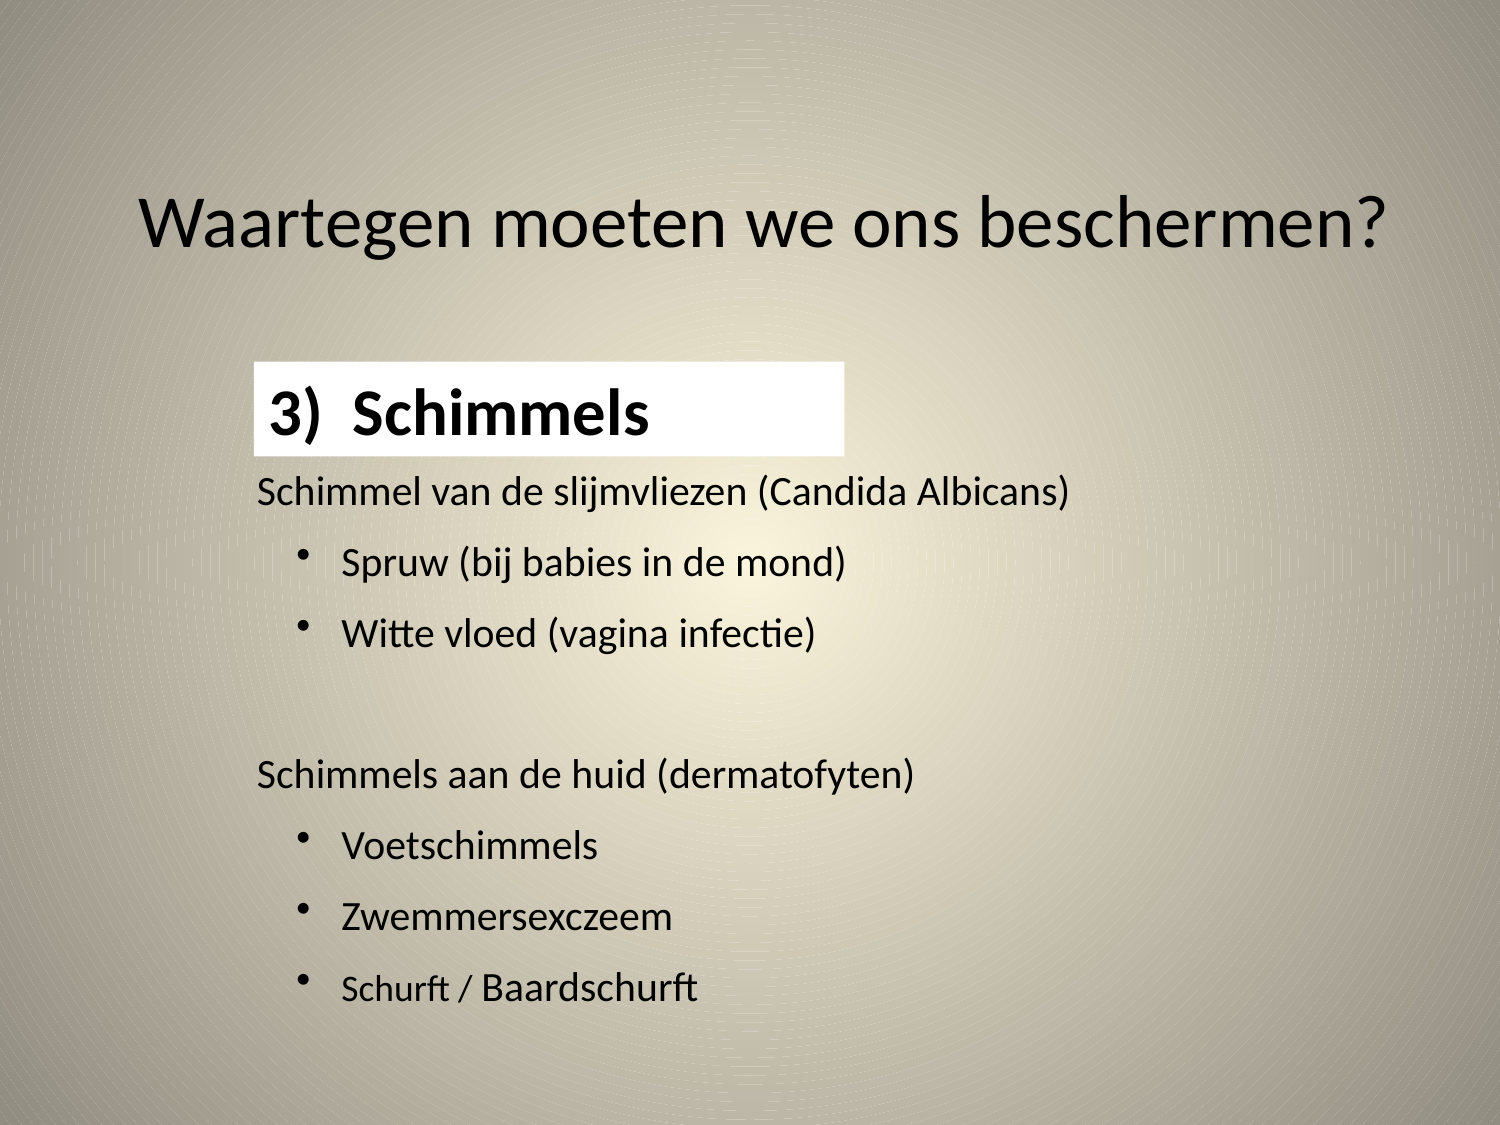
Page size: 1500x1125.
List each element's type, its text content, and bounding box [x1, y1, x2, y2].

title Waartegen moeten we ons beschermen? [53, 96, 1477, 338]
text_box Schimmel van de slijmvliezen (Candida Albicans) Spruw (bij babies in de mond) Witte vloed (vagina infectie) Schimmels aan de huid (dermatofyten) Voetschimmels Zwemmersexczeem Schurft / Baardschurft [242, 456, 1353, 1017]
text_box 3) Schimmels [253, 361, 845, 456]
text_box [53, 220, 939, 281]
